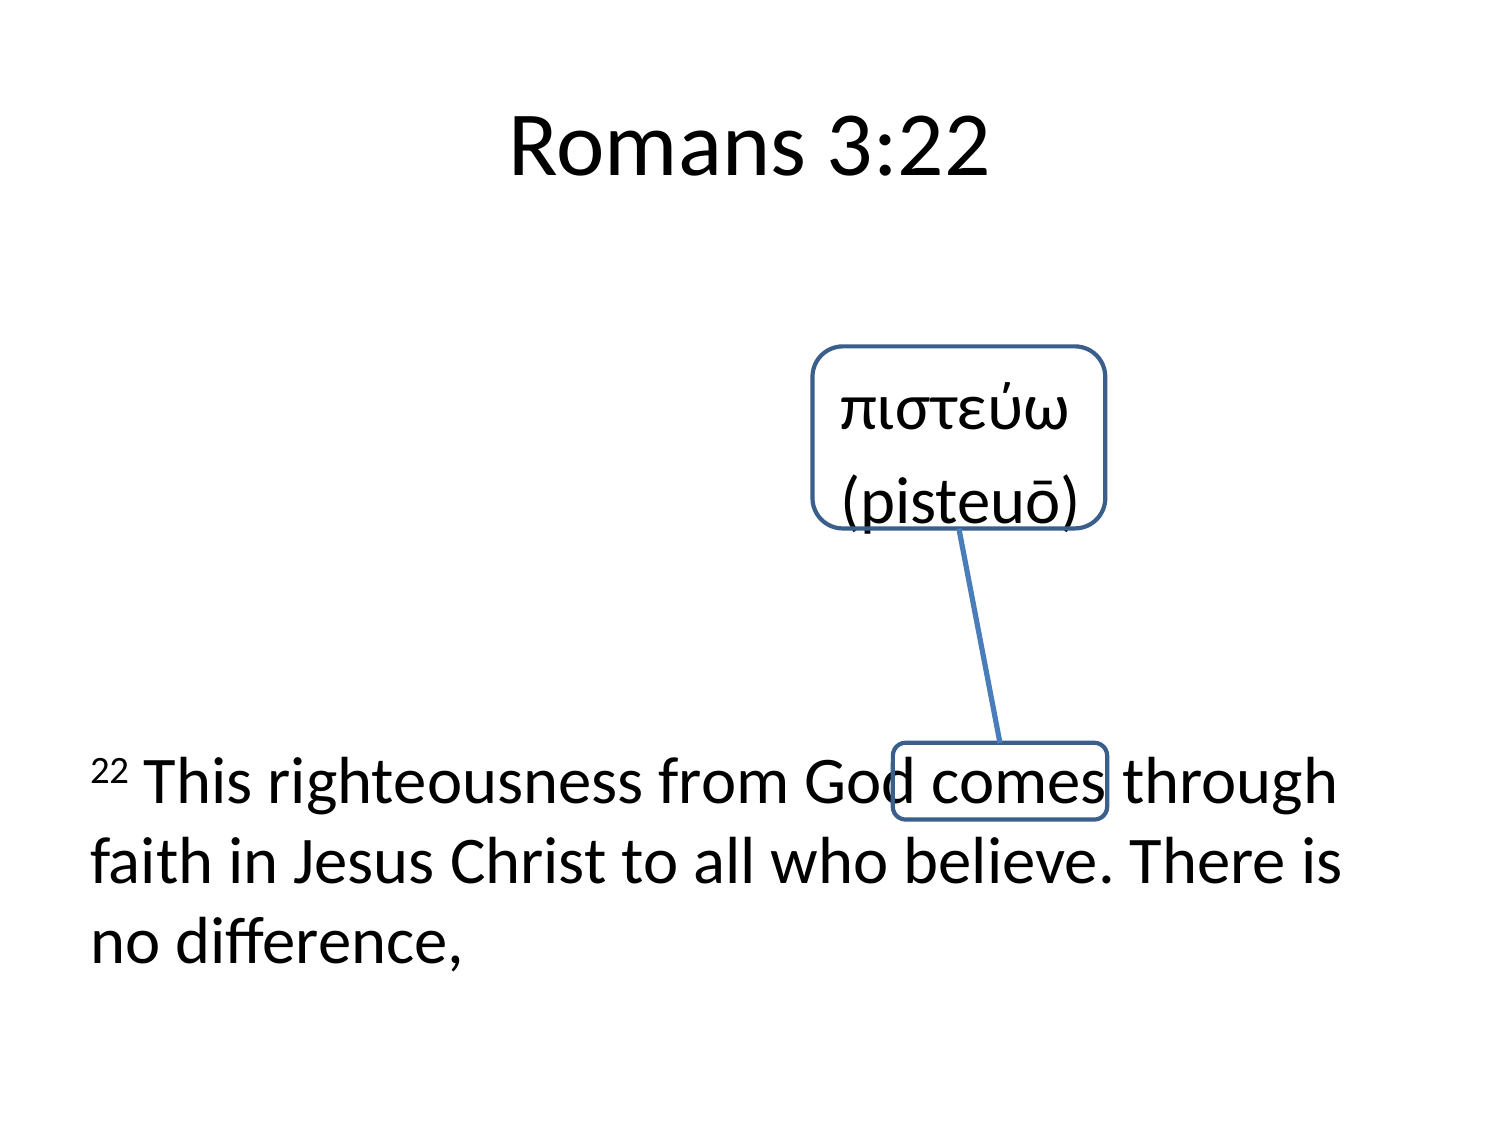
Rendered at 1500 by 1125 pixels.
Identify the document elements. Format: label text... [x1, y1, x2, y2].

title Romans 3:22 [75, 45, 1425, 233]
text_box [810, 344, 1108, 531]
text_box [958, 528, 1001, 744]
text_box [890, 740, 1110, 822]
list πιστεύω (pisteuō) 22 This righteousness from God comes through faith in Jesus Christ to all who believe. There is no difference, [75, 262, 1425, 1005]
